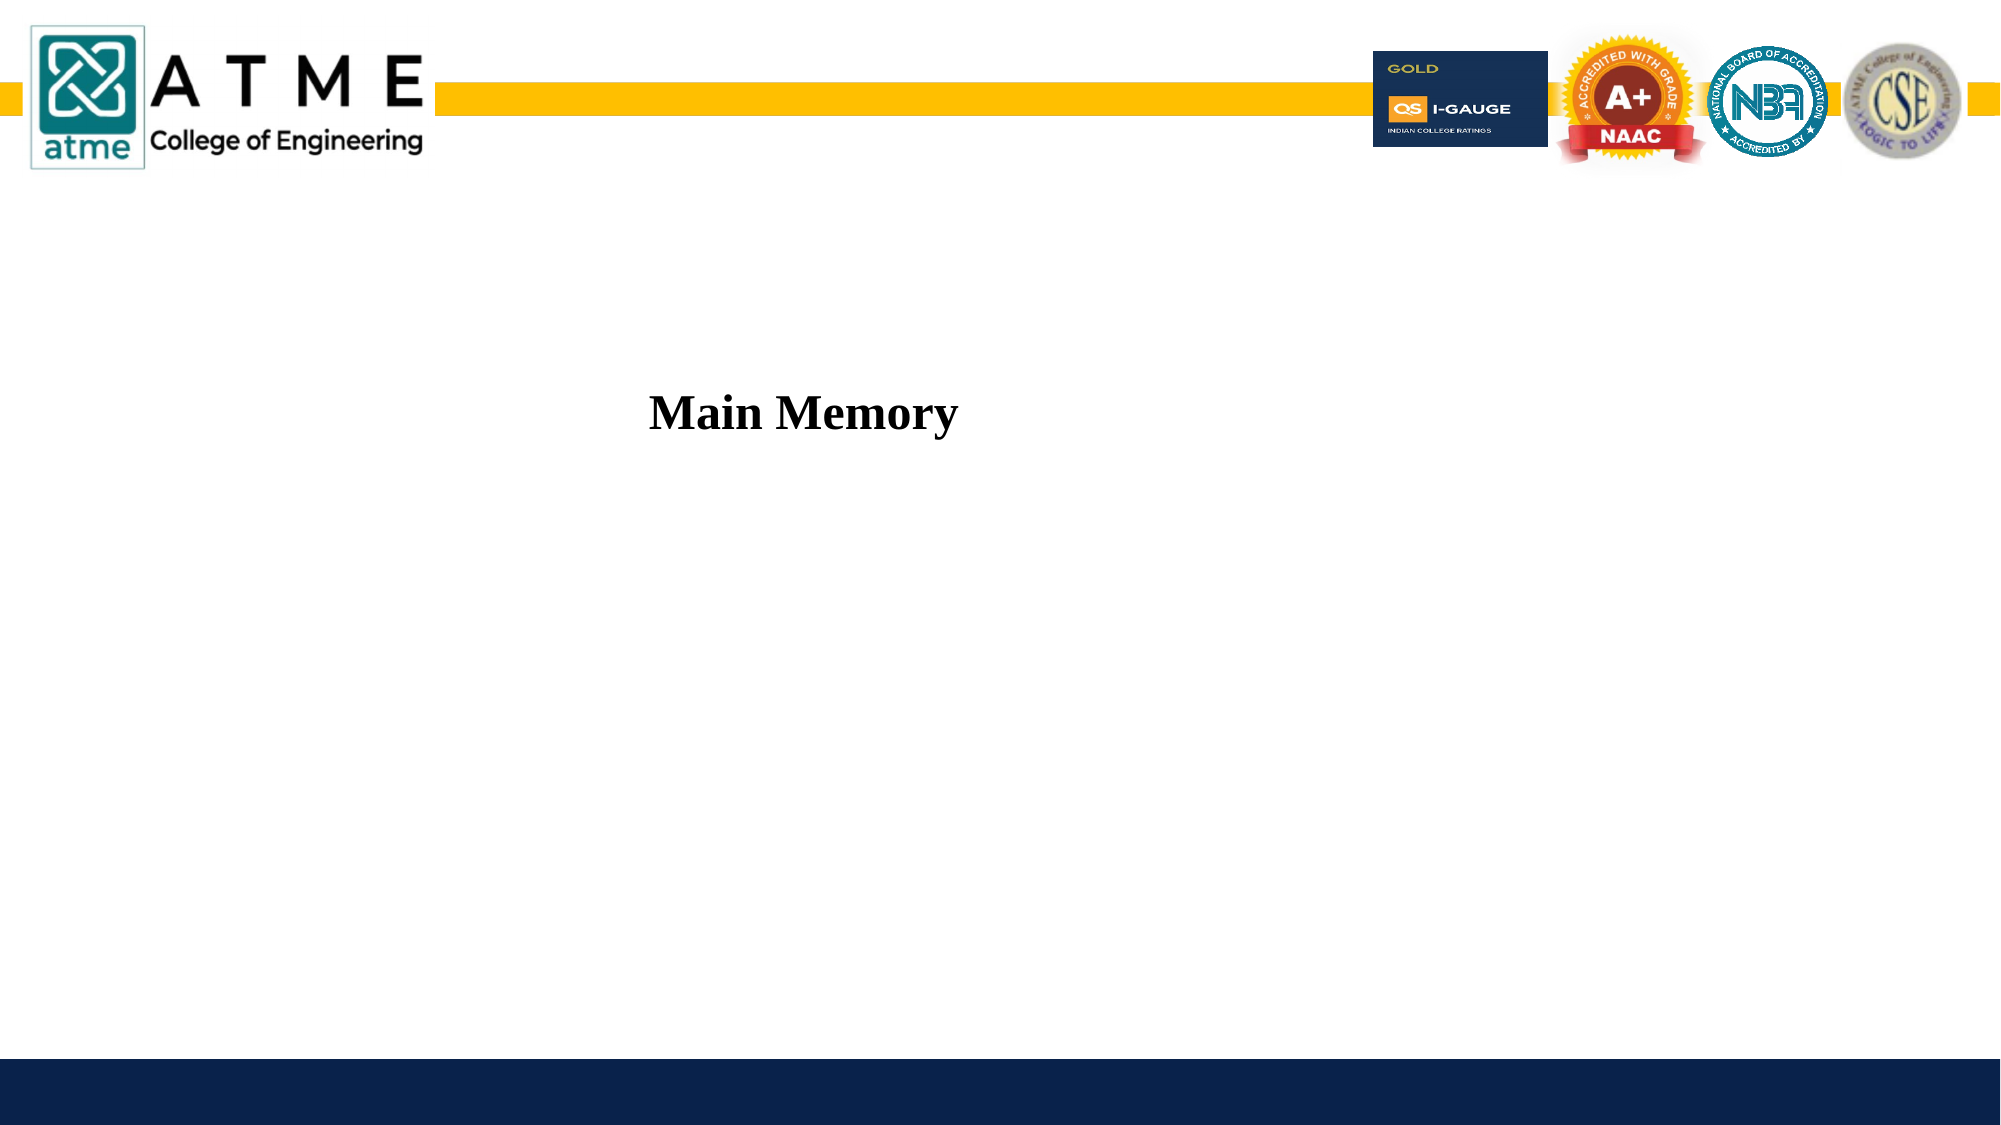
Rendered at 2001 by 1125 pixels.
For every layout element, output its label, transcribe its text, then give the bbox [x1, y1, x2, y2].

picture [0, 1059, 2001, 1125]
picture [1840, 26, 1968, 176]
title Main Memory [634, 371, 1910, 722]
picture [22, 15, 435, 178]
picture [1373, 20, 1828, 180]
